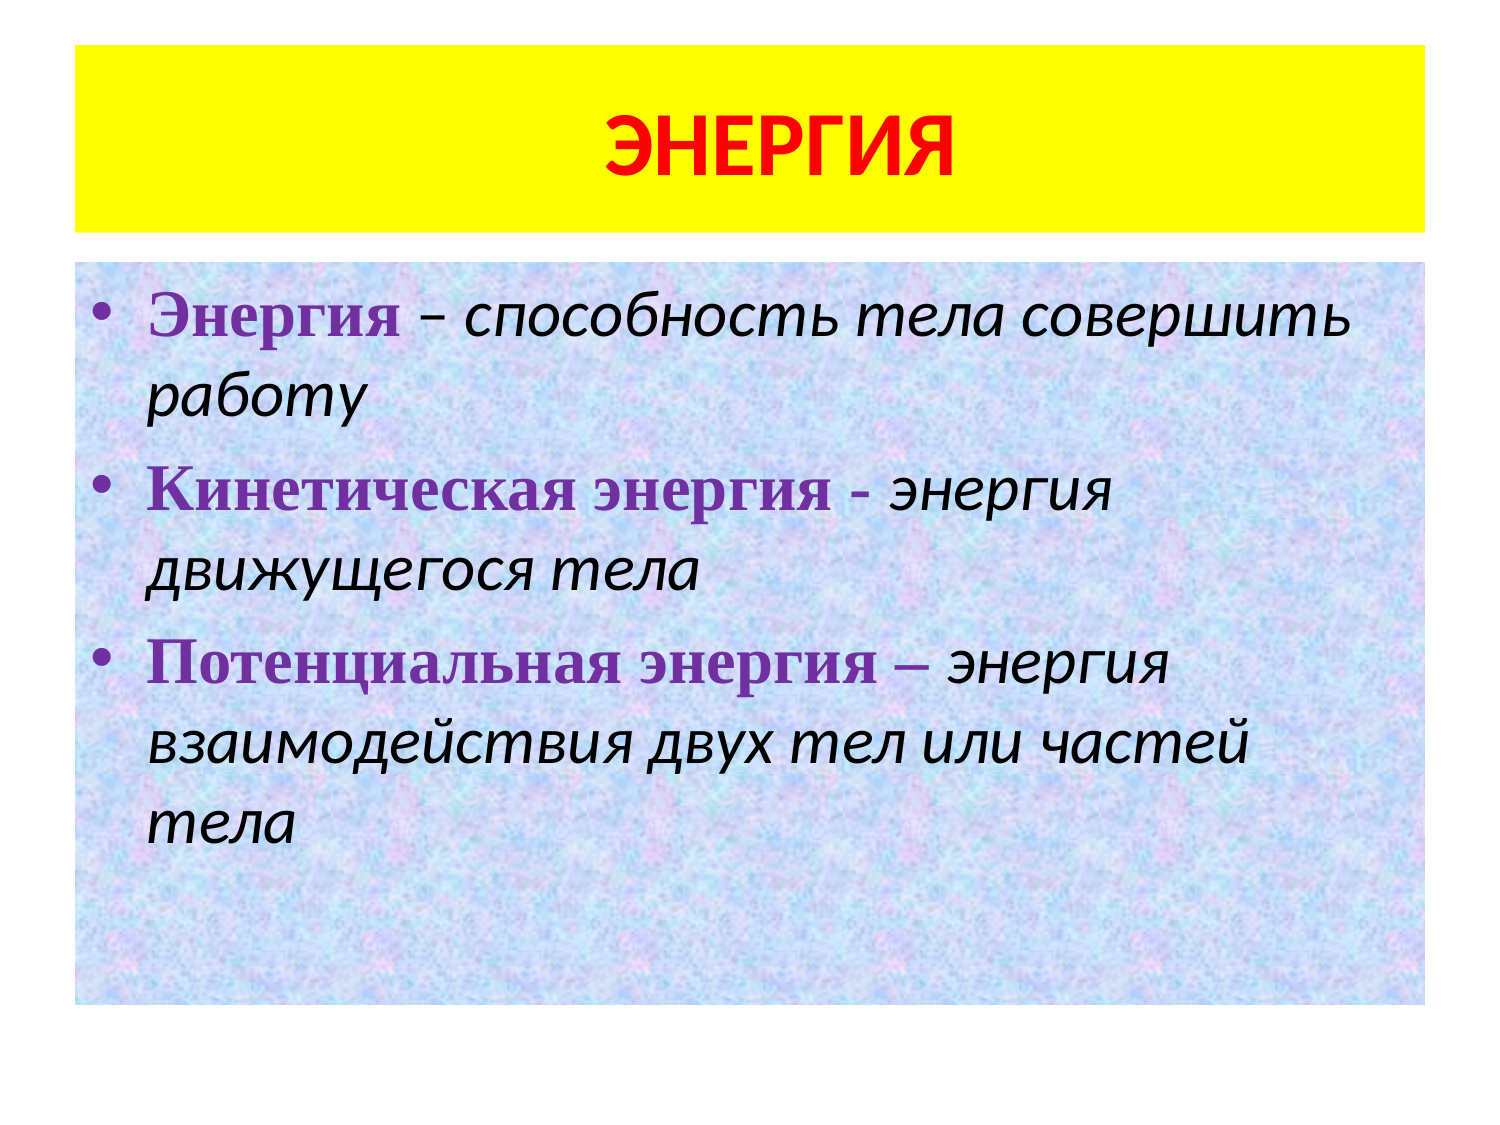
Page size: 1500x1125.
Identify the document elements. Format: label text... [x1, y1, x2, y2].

title ЭНЕРГИЯ [75, 45, 1425, 233]
list Энергия – способность тела совершить работу Кинетическая энергия - энергия движущегося тела Потенциальная энергия – энергия взаимодействия двух тел или частей тела [75, 262, 1425, 1005]
